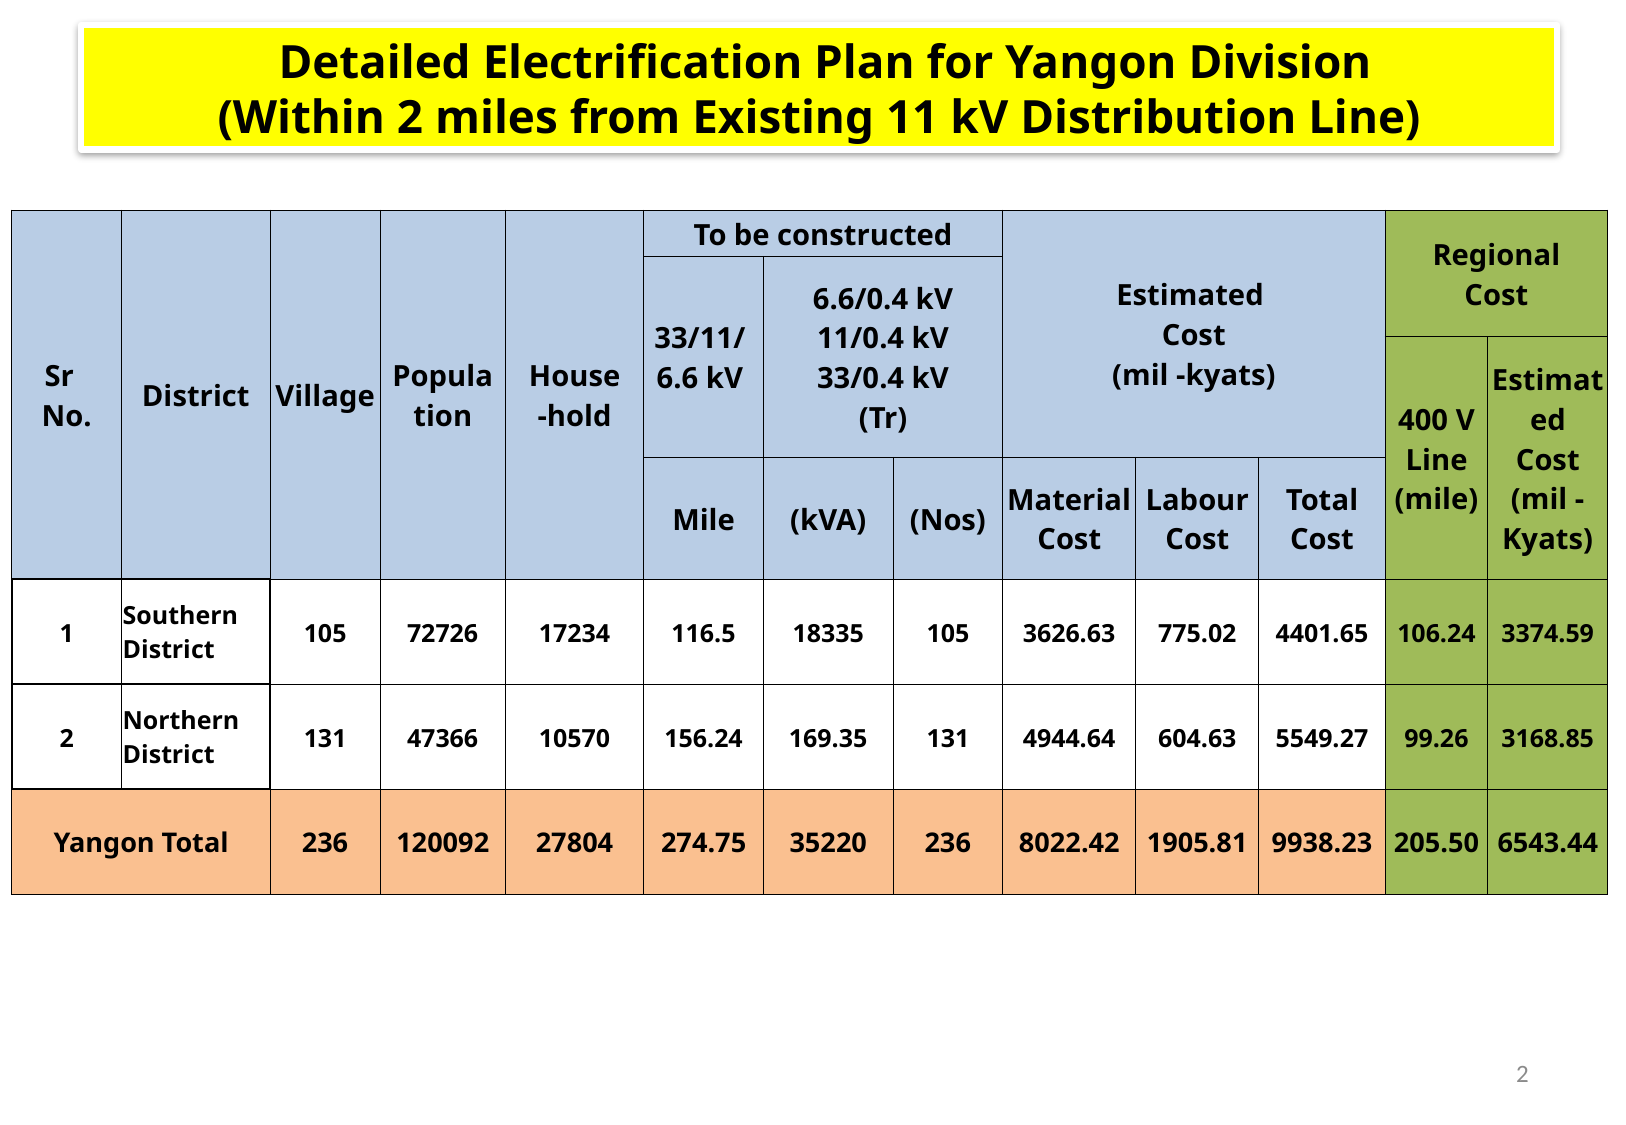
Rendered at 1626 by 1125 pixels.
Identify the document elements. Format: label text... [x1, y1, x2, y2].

table_cell 106.24 [1386, 580, 1487, 684]
table_cell 3374.59 [1488, 580, 1607, 684]
table_cell 6.6/0.4 kV 11/0.4 kV 33/0.4 kV (Tr) [764, 257, 1002, 457]
table_cell 1905.81 [1136, 790, 1258, 894]
table_cell 33/11/ 6.6 kV [644, 257, 763, 457]
table_cell 99.26 [1386, 685, 1487, 789]
table_cell 120092 [381, 790, 505, 894]
table_cell 116.5 [644, 580, 763, 684]
table_cell 236 [894, 790, 1002, 894]
table_cell Mile [644, 458, 763, 579]
table_cell (Nos) [894, 458, 1002, 579]
table_cell 4944.64 [1003, 685, 1135, 789]
table_cell 3626.63 [1003, 580, 1135, 684]
table_cell ‌Northern District [122, 685, 269, 788]
table_cell 9938.23 [1259, 790, 1385, 894]
table_cell Southern District [122, 580, 269, 683]
table_cell 4401.65 [1259, 580, 1385, 684]
table_cell Material Cost [1003, 458, 1135, 579]
table_cell 3168.85 [1488, 685, 1607, 789]
table_cell 35220 [764, 790, 893, 894]
table_cell 400 V Line (mile) [1386, 337, 1487, 579]
table_header Popula tion [381, 211, 505, 579]
table_header Sr No. [12, 211, 121, 578]
table_header District [122, 211, 270, 578]
table_cell 1 [13, 580, 121, 683]
table_cell 18335 [764, 580, 893, 684]
table_cell (kVA) [764, 458, 893, 579]
table_header House -hold [506, 211, 643, 579]
table_header To be constructed [644, 211, 1002, 256]
table_cell 205.50 [1386, 790, 1487, 894]
table_cell 47366 [381, 685, 505, 789]
table_cell Total Cost [1259, 458, 1385, 579]
table_cell Labour Cost [1136, 458, 1258, 579]
table_cell 131 [271, 685, 380, 789]
table_cell 156.24 [644, 685, 763, 789]
table_cell 169.35 [764, 685, 893, 789]
text_box Detailed Electrification Plan for Yangon Division (Within 2 miles from Existing 11 kV Distribution Line) [78, 22, 1560, 153]
table_cell 105 [894, 580, 1002, 684]
table_cell 10570 [506, 685, 643, 789]
table_header Village [271, 211, 380, 579]
table_cell 105 [271, 580, 380, 684]
table_cell 5549.27 [1259, 685, 1385, 789]
slide_number 2 [1164, 1042, 1544, 1103]
table_cell 236 [271, 790, 380, 894]
table_cell Estimated Cost (mil -Kyats) [1488, 337, 1607, 579]
table_header Regional Cost [1386, 211, 1607, 336]
table_cell Yangon Total [12, 790, 270, 894]
table_cell 274.75 [644, 790, 763, 894]
table_cell 2 [13, 685, 121, 788]
table_cell 17234 [506, 580, 643, 684]
table_cell 72726 [381, 580, 505, 684]
table_cell 775.02 [1136, 580, 1258, 684]
table_cell 131 [894, 685, 1002, 789]
table_cell 27804 [506, 790, 643, 894]
table_cell 6543.44 [1488, 790, 1607, 894]
table_header Estimated Cost (mil -kyats) [1003, 211, 1385, 457]
table_cell 8022.42 [1003, 790, 1135, 894]
table_cell 604.63 [1136, 685, 1258, 789]
